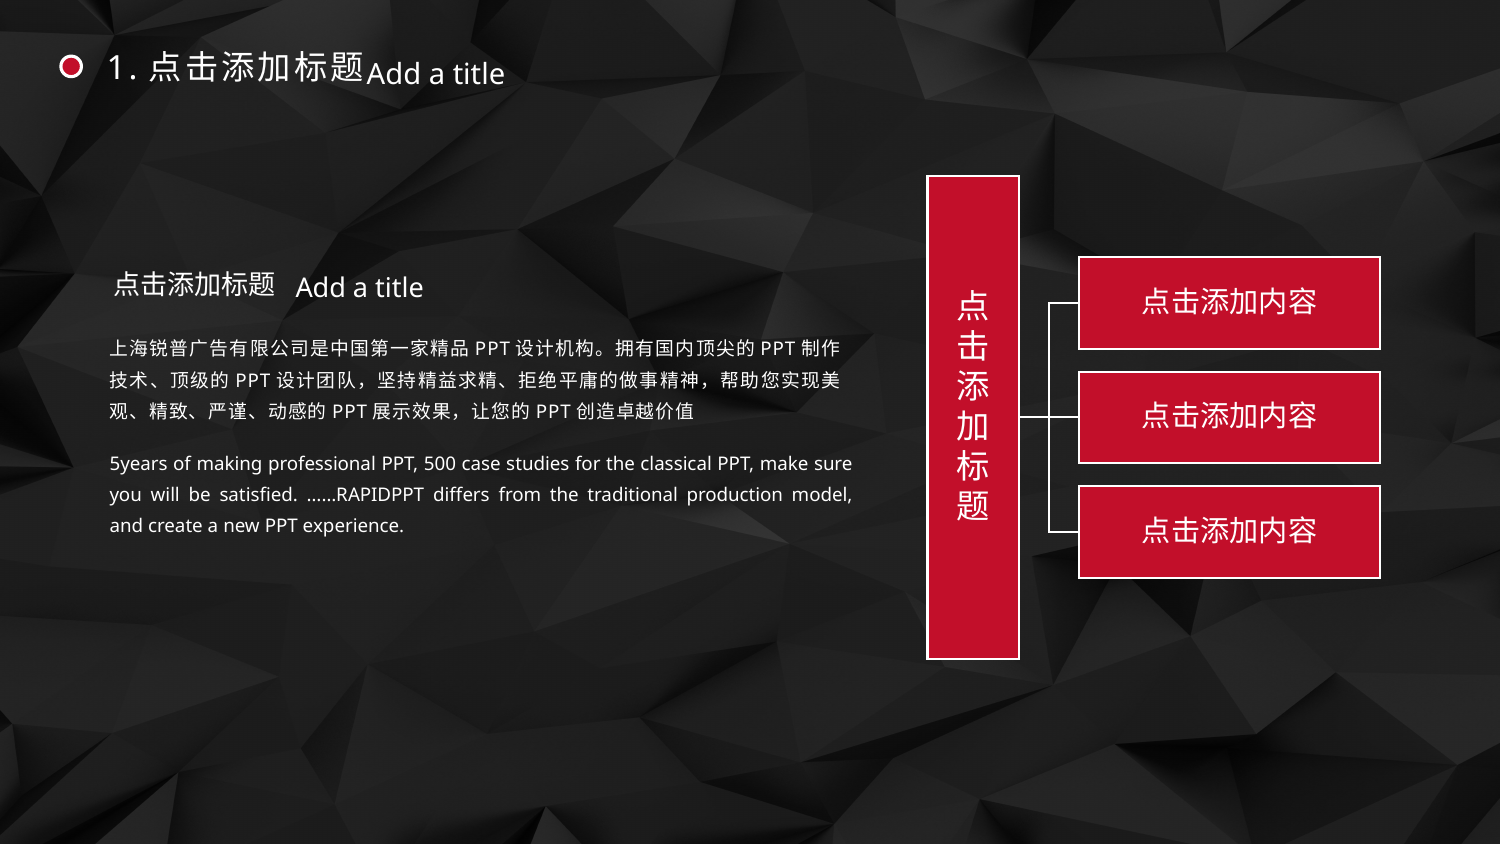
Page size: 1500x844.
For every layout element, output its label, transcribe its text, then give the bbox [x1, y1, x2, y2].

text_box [60, 47, 580, 99]
picture [0, 0, 1500, 844]
text_box 上海锐普广告有限公司是中国第一家精品PPT设计机构。拥有国内顶尖的PPT制作技术、顶级的PPT设计团队，坚持精益求精、拒绝平庸的做事精神，帮助您实现美观、精致、严谨、动感的PPT展示效果，让您的PPT创造卓越价值 [94, 320, 791, 430]
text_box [791, 176, 1500, 659]
text_box 5years of making professional PPT, 500 case studies for the classical PPT, make sure you will be satisfied. ……RAPIDPPT differs from the traditional production model, and create a new PPT experience. [94, 435, 791, 544]
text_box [98, 244, 459, 309]
